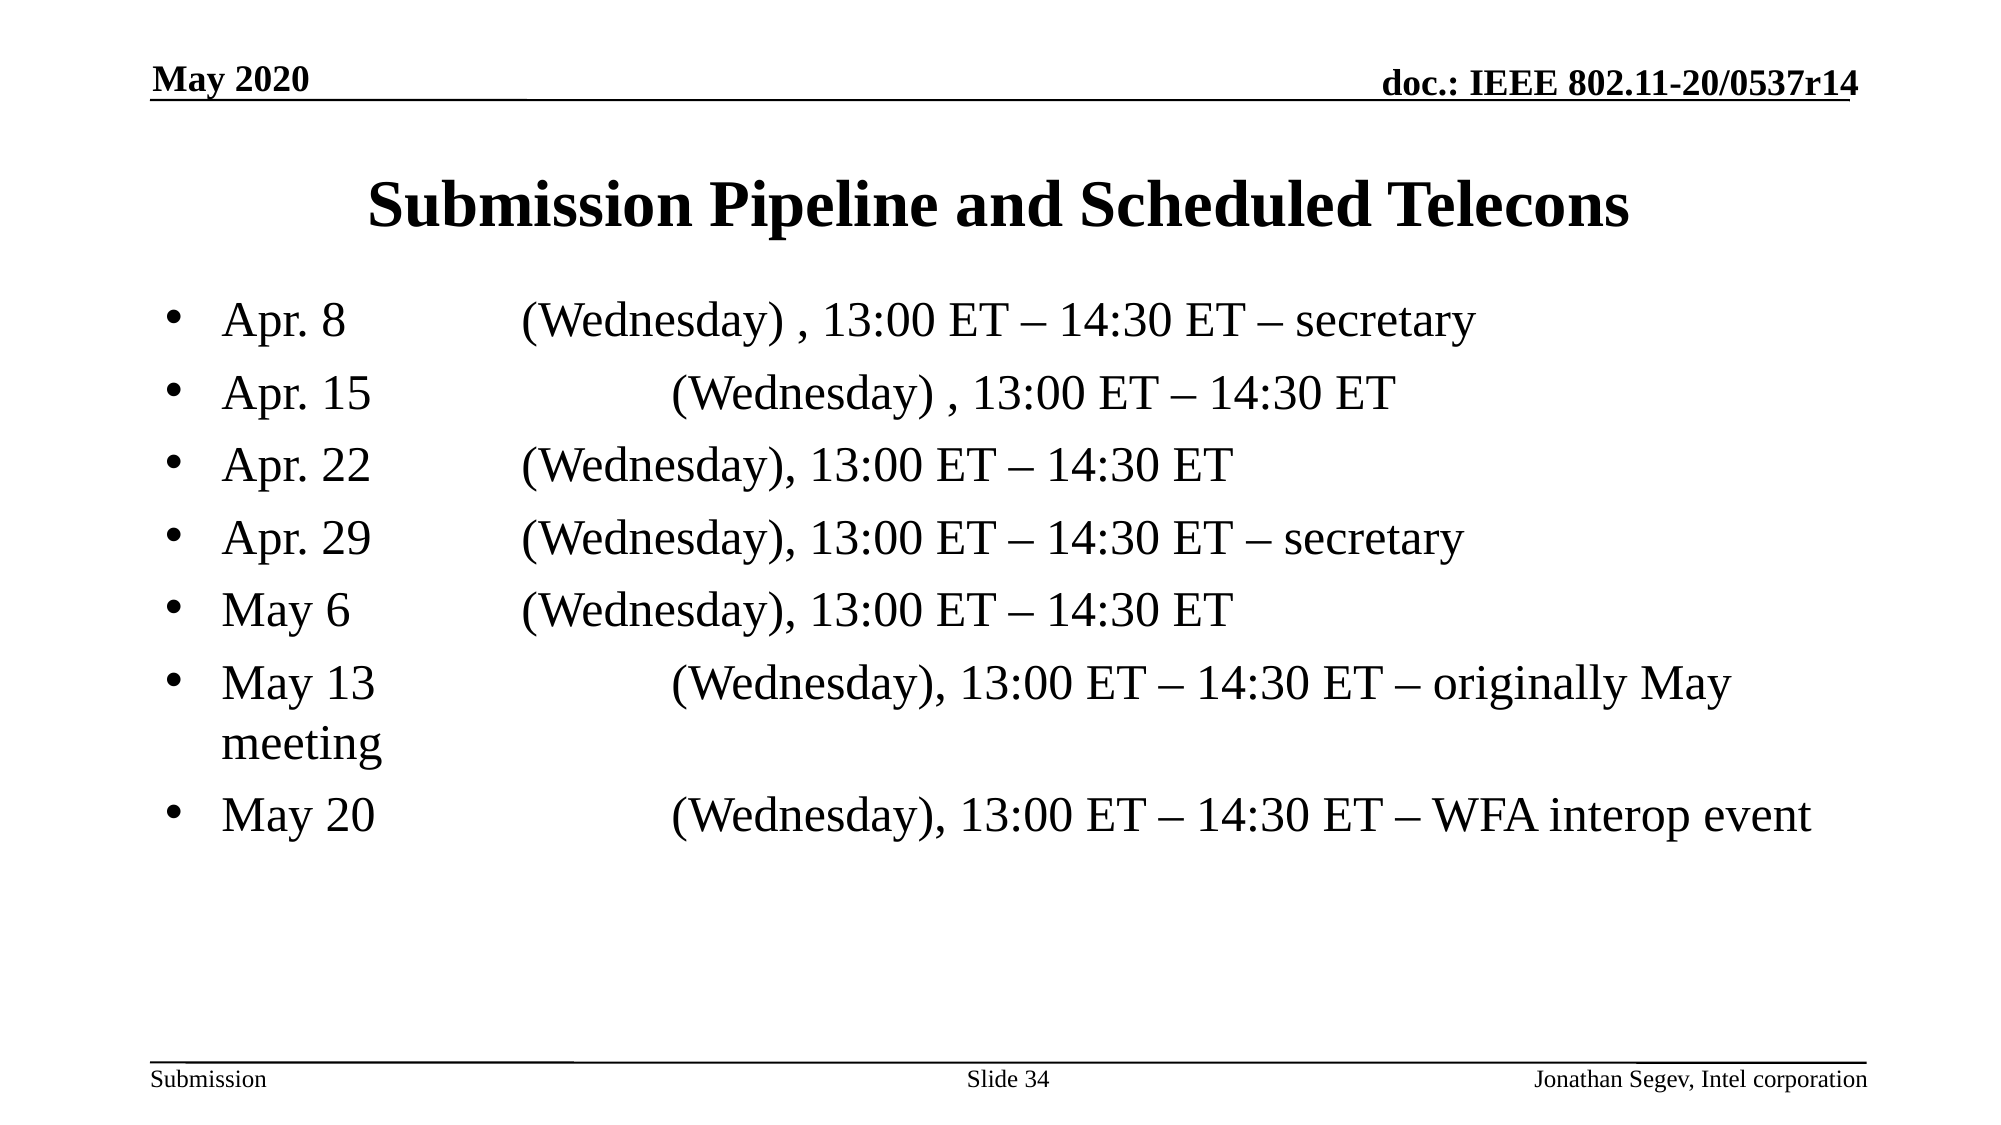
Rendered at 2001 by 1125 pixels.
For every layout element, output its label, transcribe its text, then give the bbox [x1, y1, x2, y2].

list Apr. 8 (Wednesday) , 13:00 ET – 14:30 ET – secretary Apr. 15 (Wednesday) , 13:00 ET – 14:30 ET Apr. 22 (Wednesday), 13:00 ET – 14:30 ET Apr. 29 (Wednesday), 13:00 ET – 14:30 ET – secretary May 6 (Wednesday), 13:00 ET – 14:30 ET May 13 (Wednesday), 13:00 ET – 14:30 ET – originally May meeting May 20 (Wednesday), 13:00 ET – 14:30 ET – WFA interop event [149, 278, 1850, 670]
title Submission Pipeline and Scheduled Telecons [149, 112, 1850, 278]
slide_number Slide 34 [950, 1061, 1067, 1123]
footer Jonathan Segev, Intel corporation [1171, 1061, 1869, 1093]
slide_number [152, 54, 563, 100]
